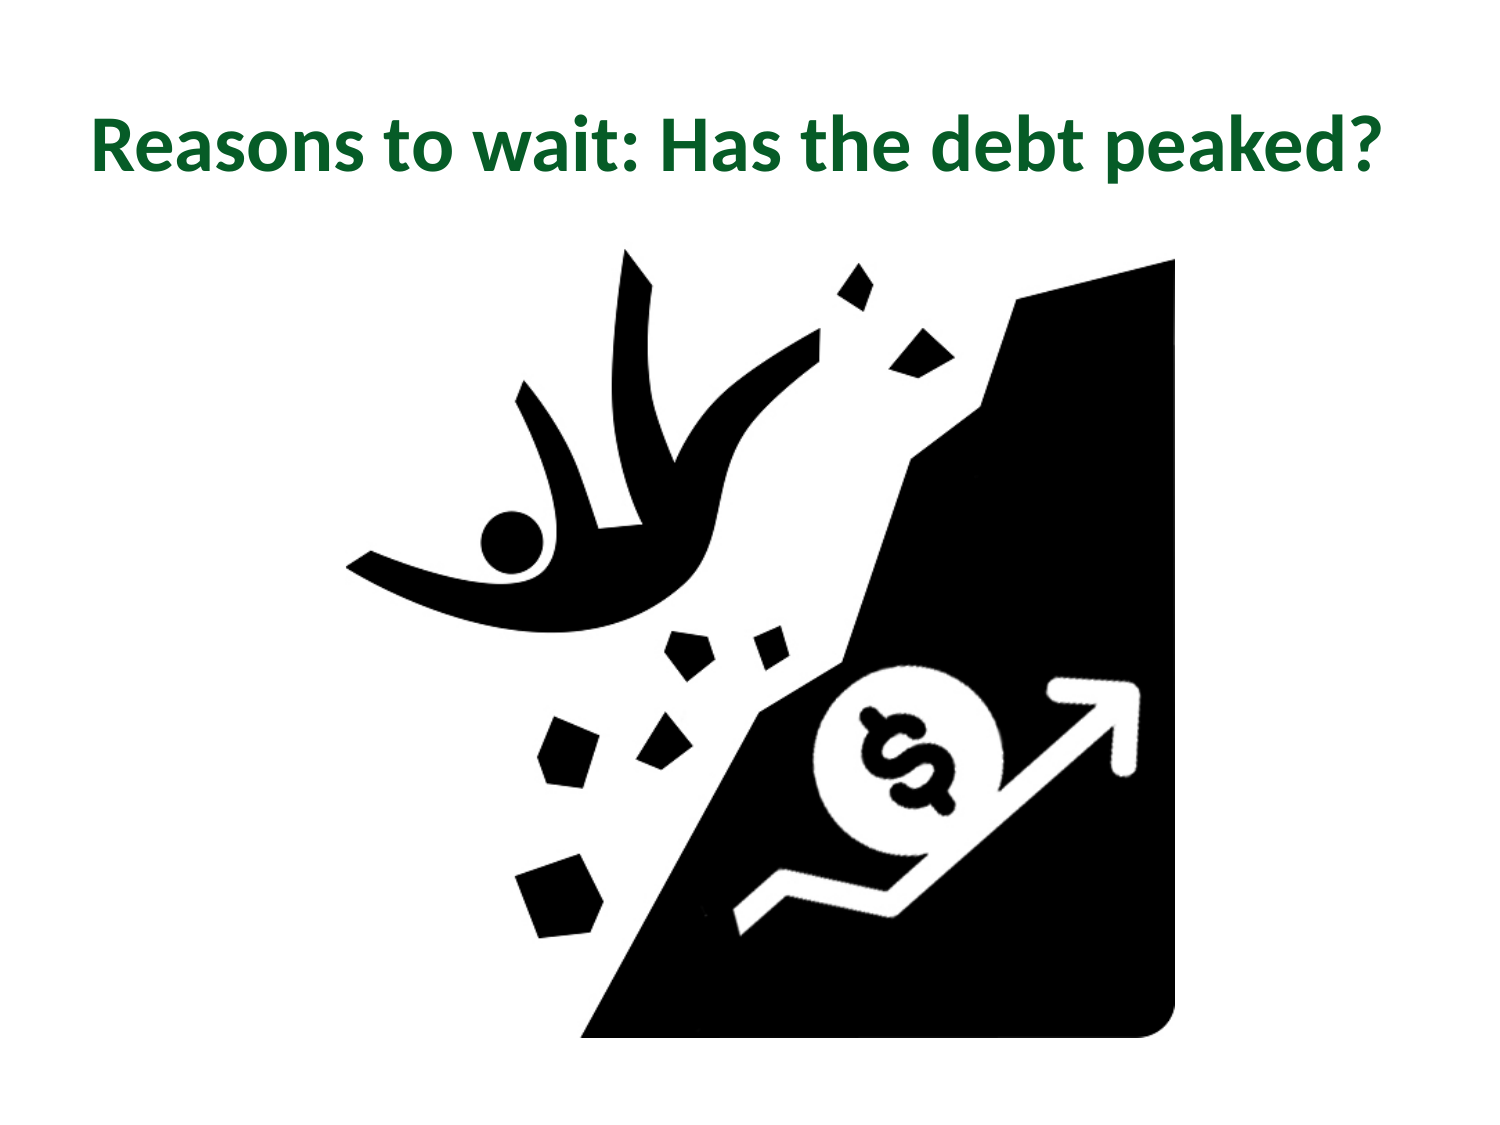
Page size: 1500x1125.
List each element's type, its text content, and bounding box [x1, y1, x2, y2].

title Reasons to wait: Has the debt peaked? [75, 45, 1425, 233]
picture [345, 241, 1176, 1038]
